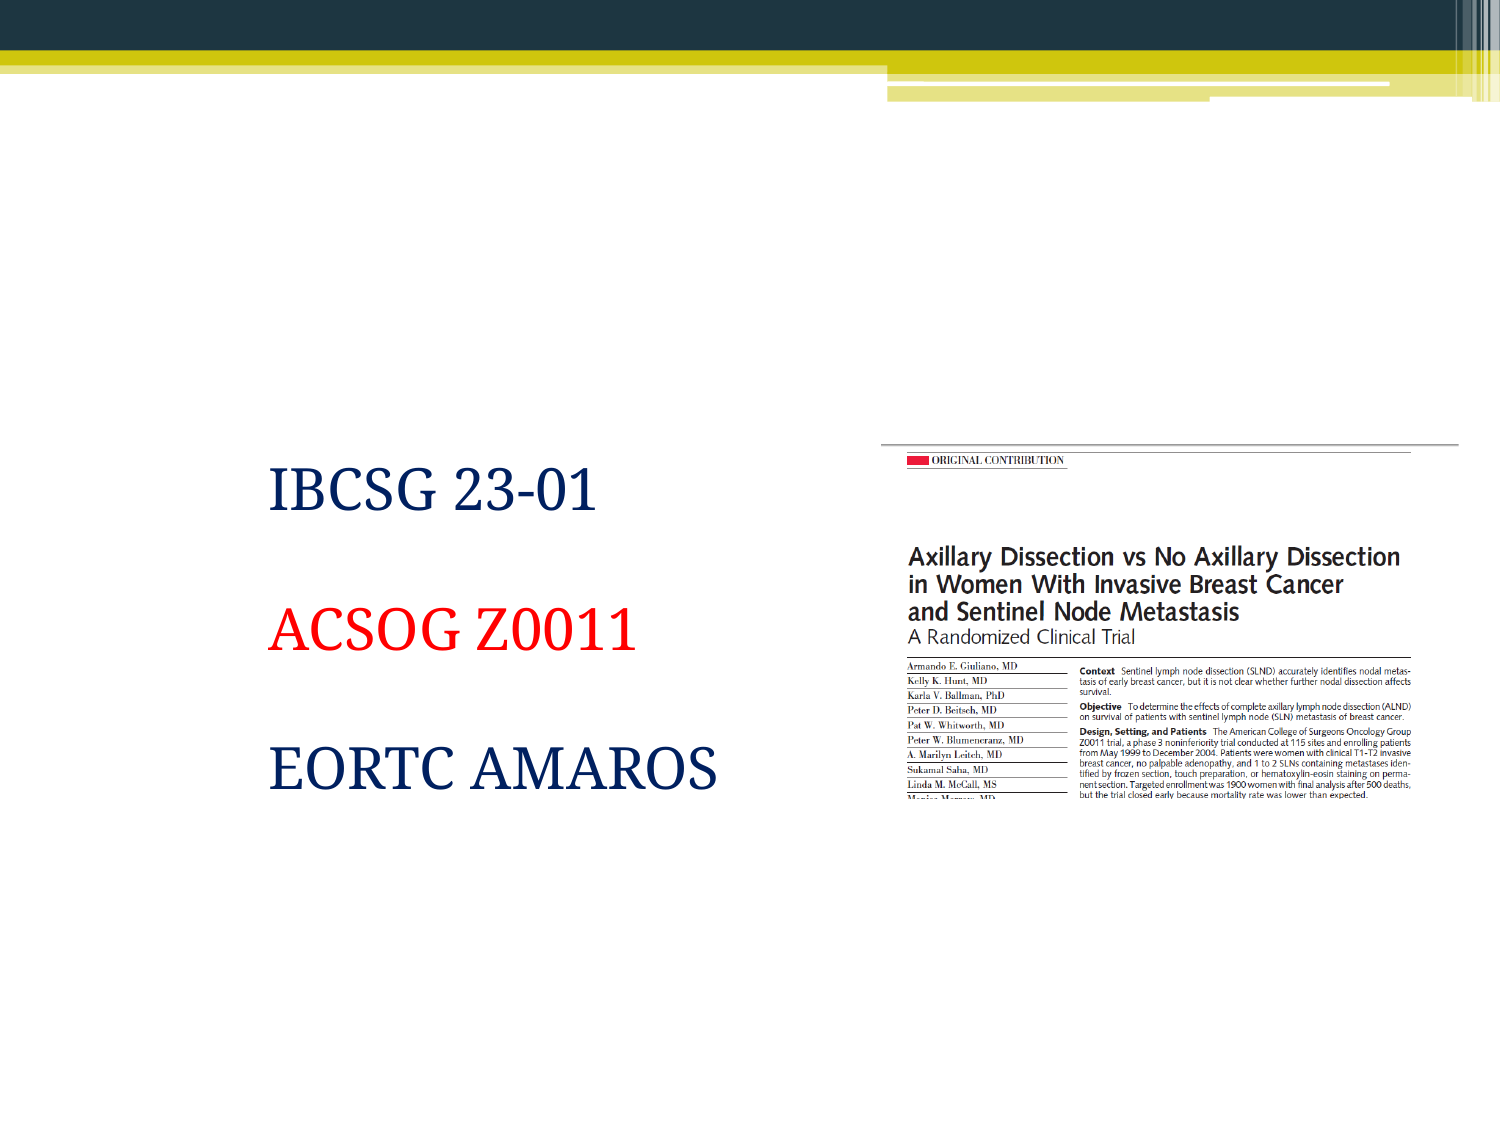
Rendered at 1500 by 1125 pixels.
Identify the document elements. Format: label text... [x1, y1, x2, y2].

picture [880, 444, 1459, 799]
text_box IBCSG 23-01 ACSOG Z0011 EORTC AMAROS [253, 444, 888, 809]
